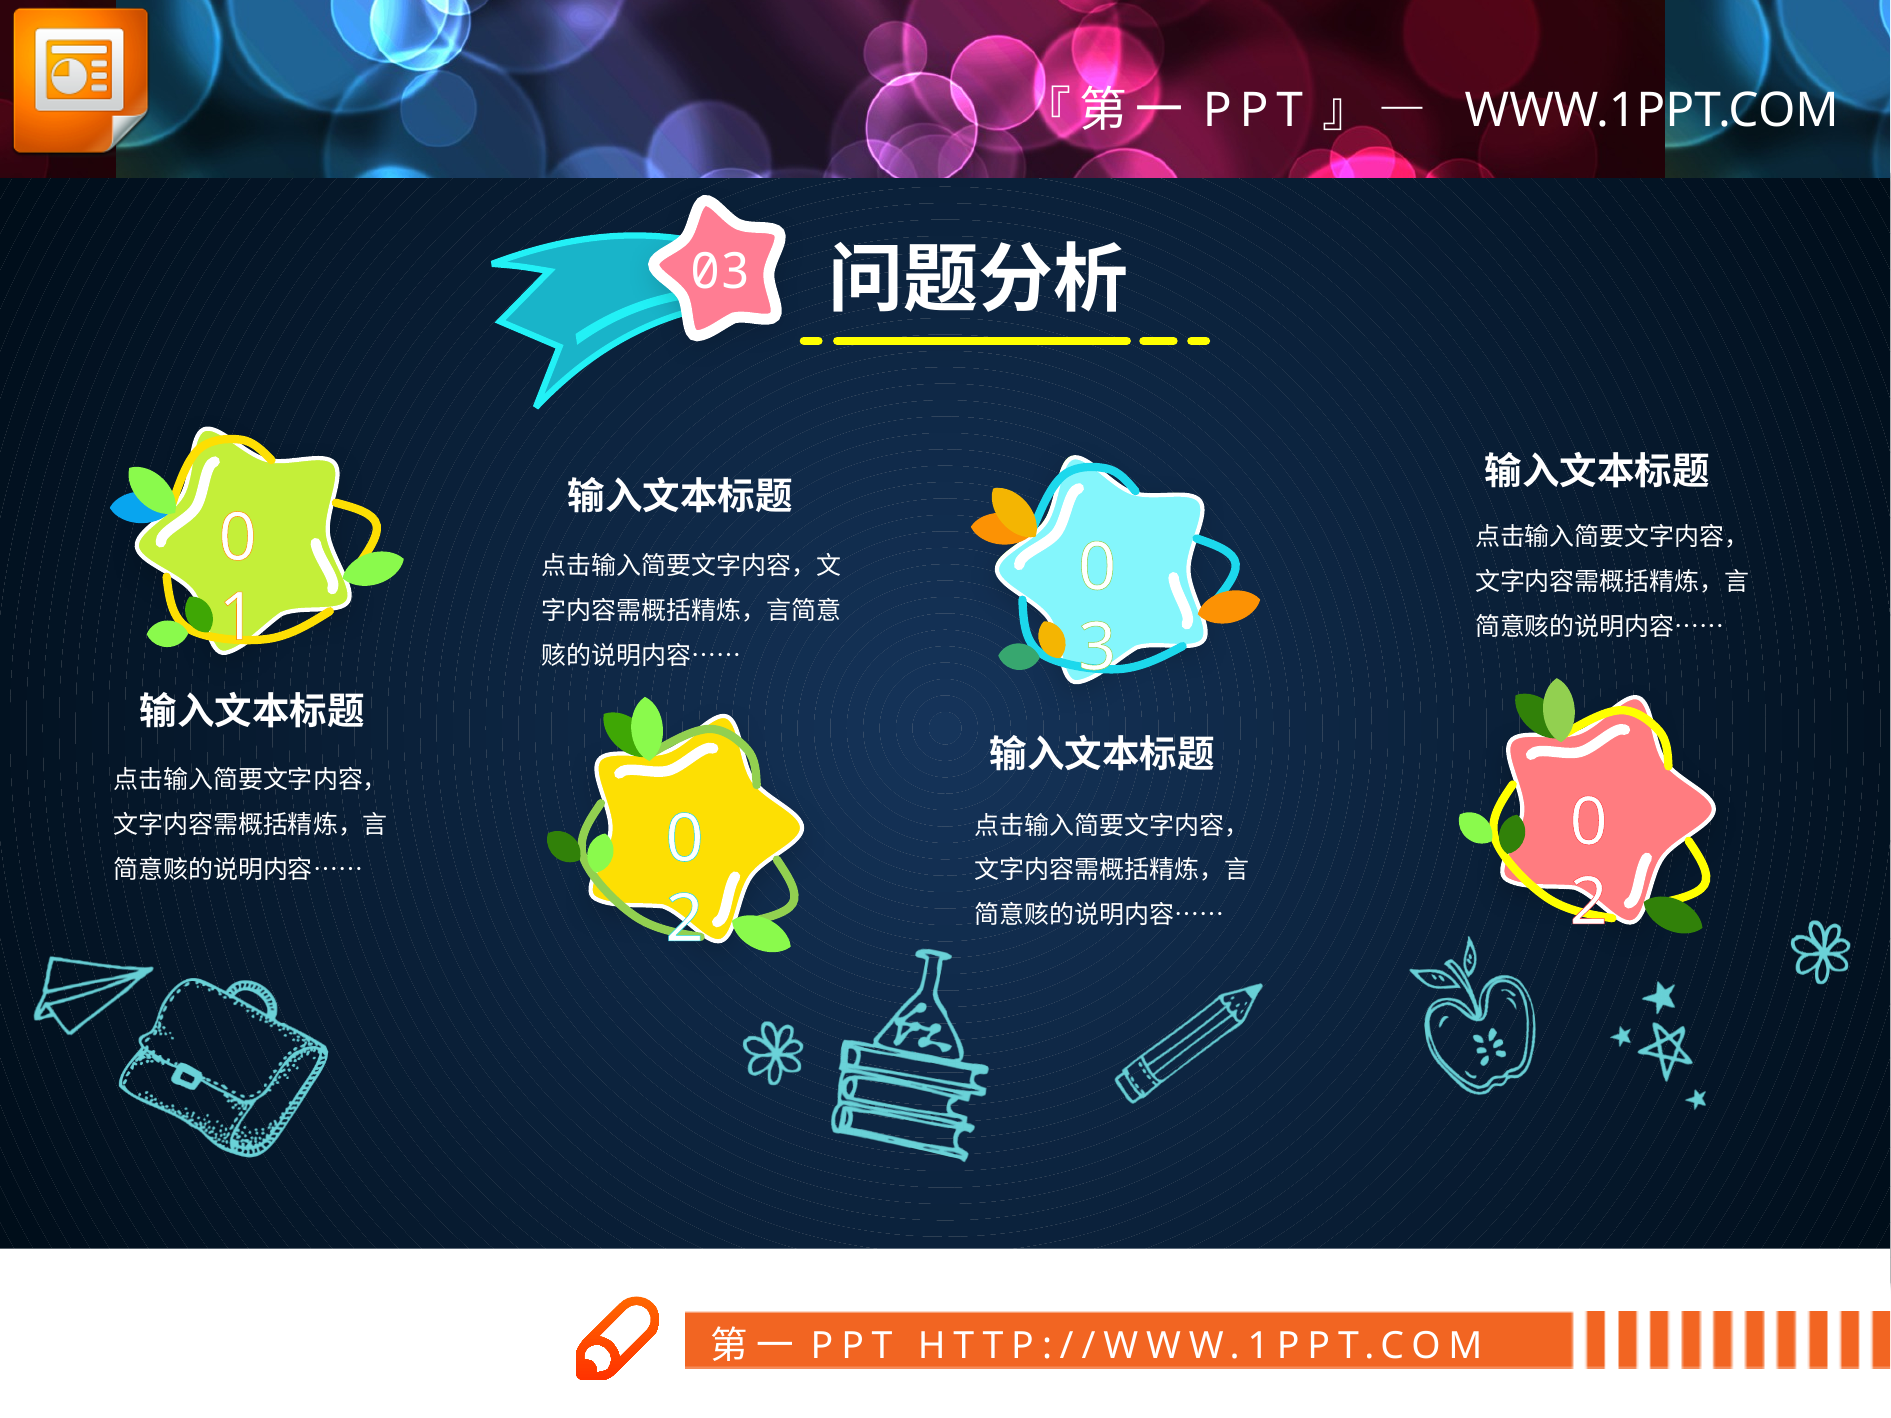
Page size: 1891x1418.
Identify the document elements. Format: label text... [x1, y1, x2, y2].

picture [1782, 915, 1855, 989]
picture [808, 923, 1033, 1179]
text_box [968, 450, 1265, 678]
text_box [803, 340, 1207, 353]
picture [0, 0, 1891, 178]
picture [1591, 967, 1749, 1133]
picture [685, 1311, 1891, 1369]
text_box 输入文本标题 [552, 464, 817, 525]
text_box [503, 185, 781, 391]
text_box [549, 717, 846, 945]
text_box 点击输入简要文字内容，文字内容需概括精炼，言简意赅的说明内容…… [1460, 498, 1786, 648]
text_box 点击输入简要文字内容，文字内容需概括精炼，言简意赅的说明内容…… [959, 786, 1280, 937]
text_box 输入文本标题 [975, 722, 1239, 783]
text_box 点击输入简要文字内容，文字内容需概括精炼，言简意赅的说明内容…… [98, 741, 417, 891]
text_box 输入文本标题 [1469, 439, 1734, 499]
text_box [109, 420, 406, 648]
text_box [1461, 698, 1758, 926]
picture [19, 941, 336, 1165]
picture [1094, 944, 1281, 1133]
picture [1402, 926, 1549, 1108]
text_box 输入文本标题 [124, 679, 389, 739]
text_box 问题分析 [814, 223, 1201, 329]
picture [735, 1016, 808, 1090]
text_box 点击输入简要文字内容，文字内容需概括精炼，言简意赅的说明内容…… [526, 527, 860, 677]
